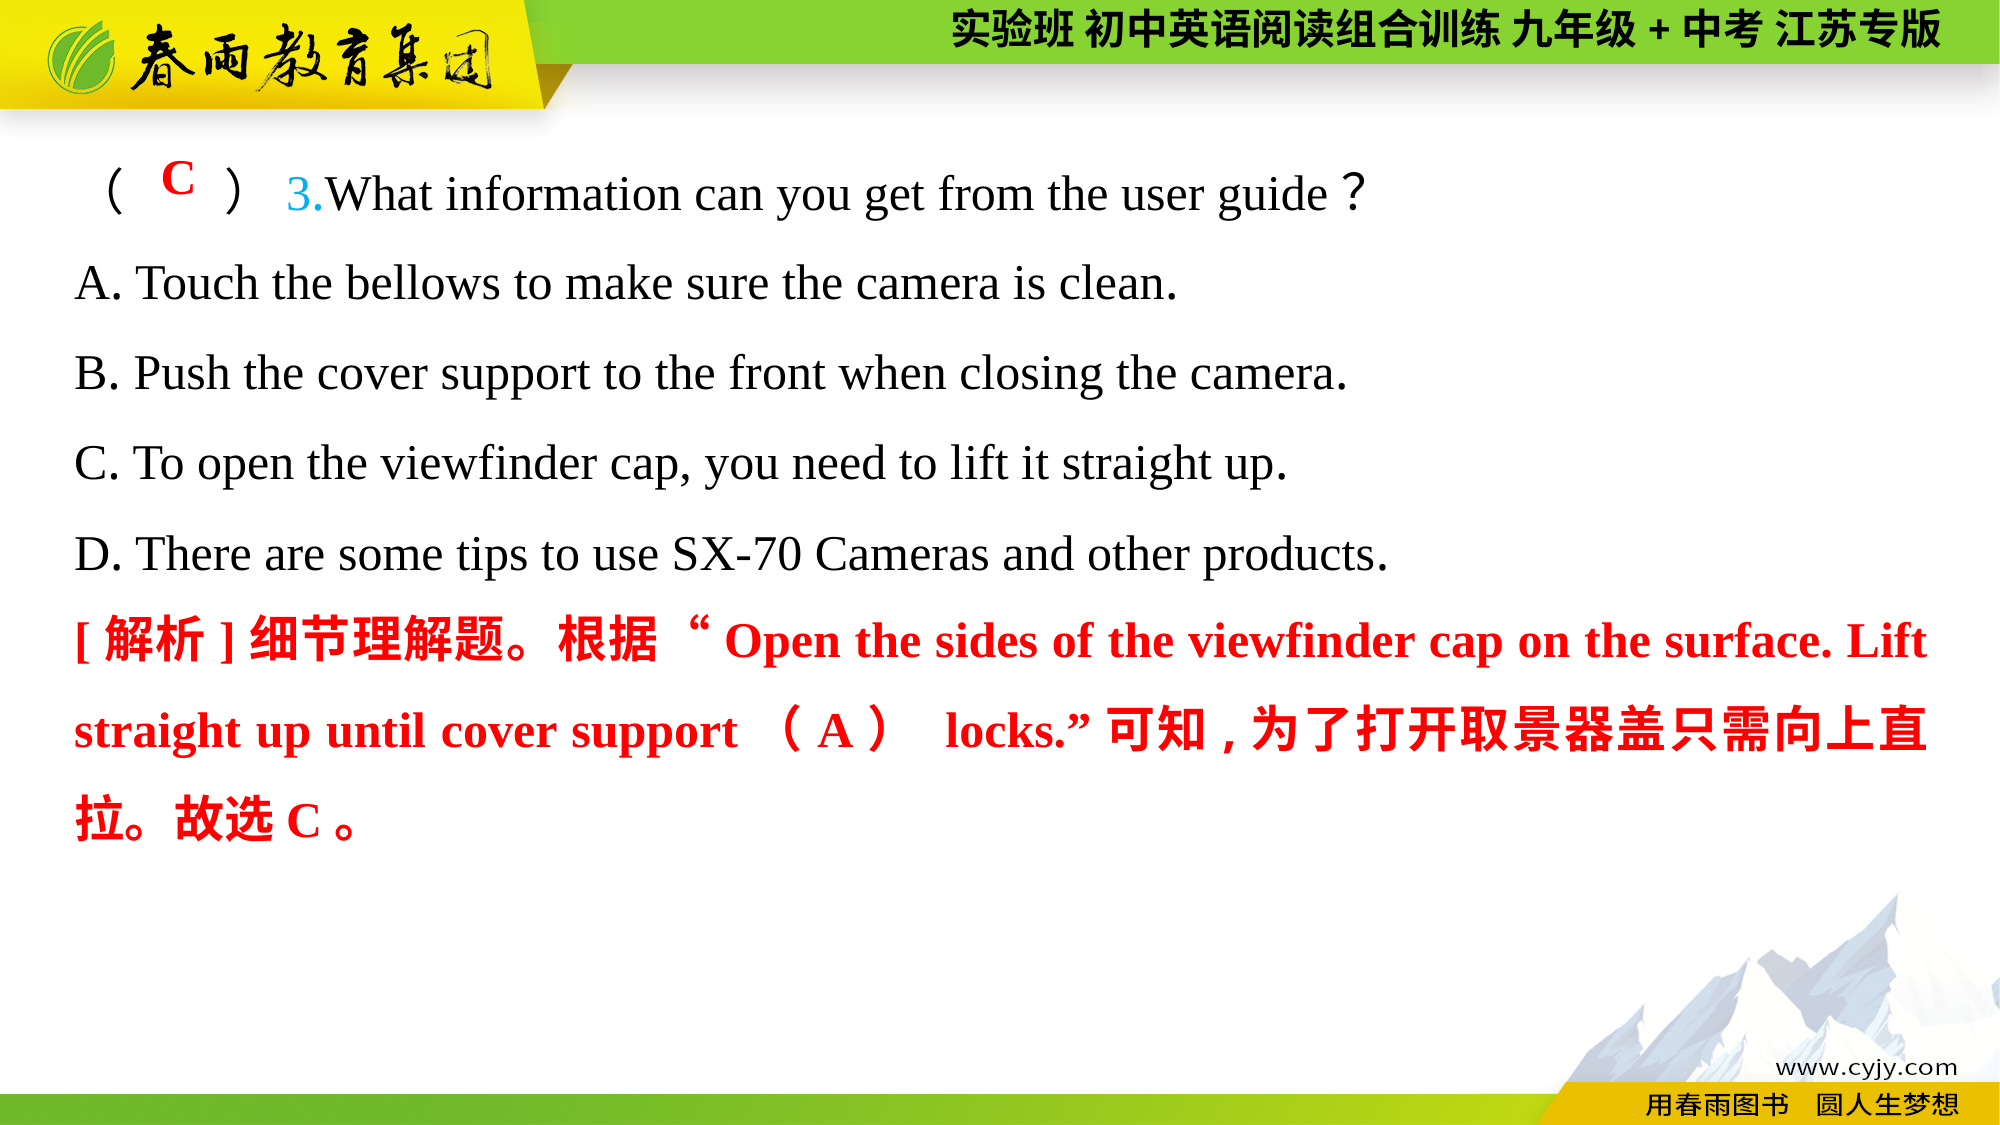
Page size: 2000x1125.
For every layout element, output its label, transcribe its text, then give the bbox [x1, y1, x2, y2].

list （ ）3.What information can you get from the user guide？ A. Touch the bellows to make sure the camera is clean. B. Push the cover support to the front when closing the camera. C. To open the viewfinder cap, you need to lift it straight up. D. There are some tips to use SX-70 Cameras and other products. [59, 122, 1944, 569]
picture [0, 0, 2000, 1125]
text_box C [133, 137, 212, 213]
text_box [解析]细节理解题。根据“Open the sides of the viewfinder cap on the surface. Lift straight up until cover support（A） locks.”可知,为了打开取景器盖只需向上直拉。故选C。 [59, 569, 1944, 855]
